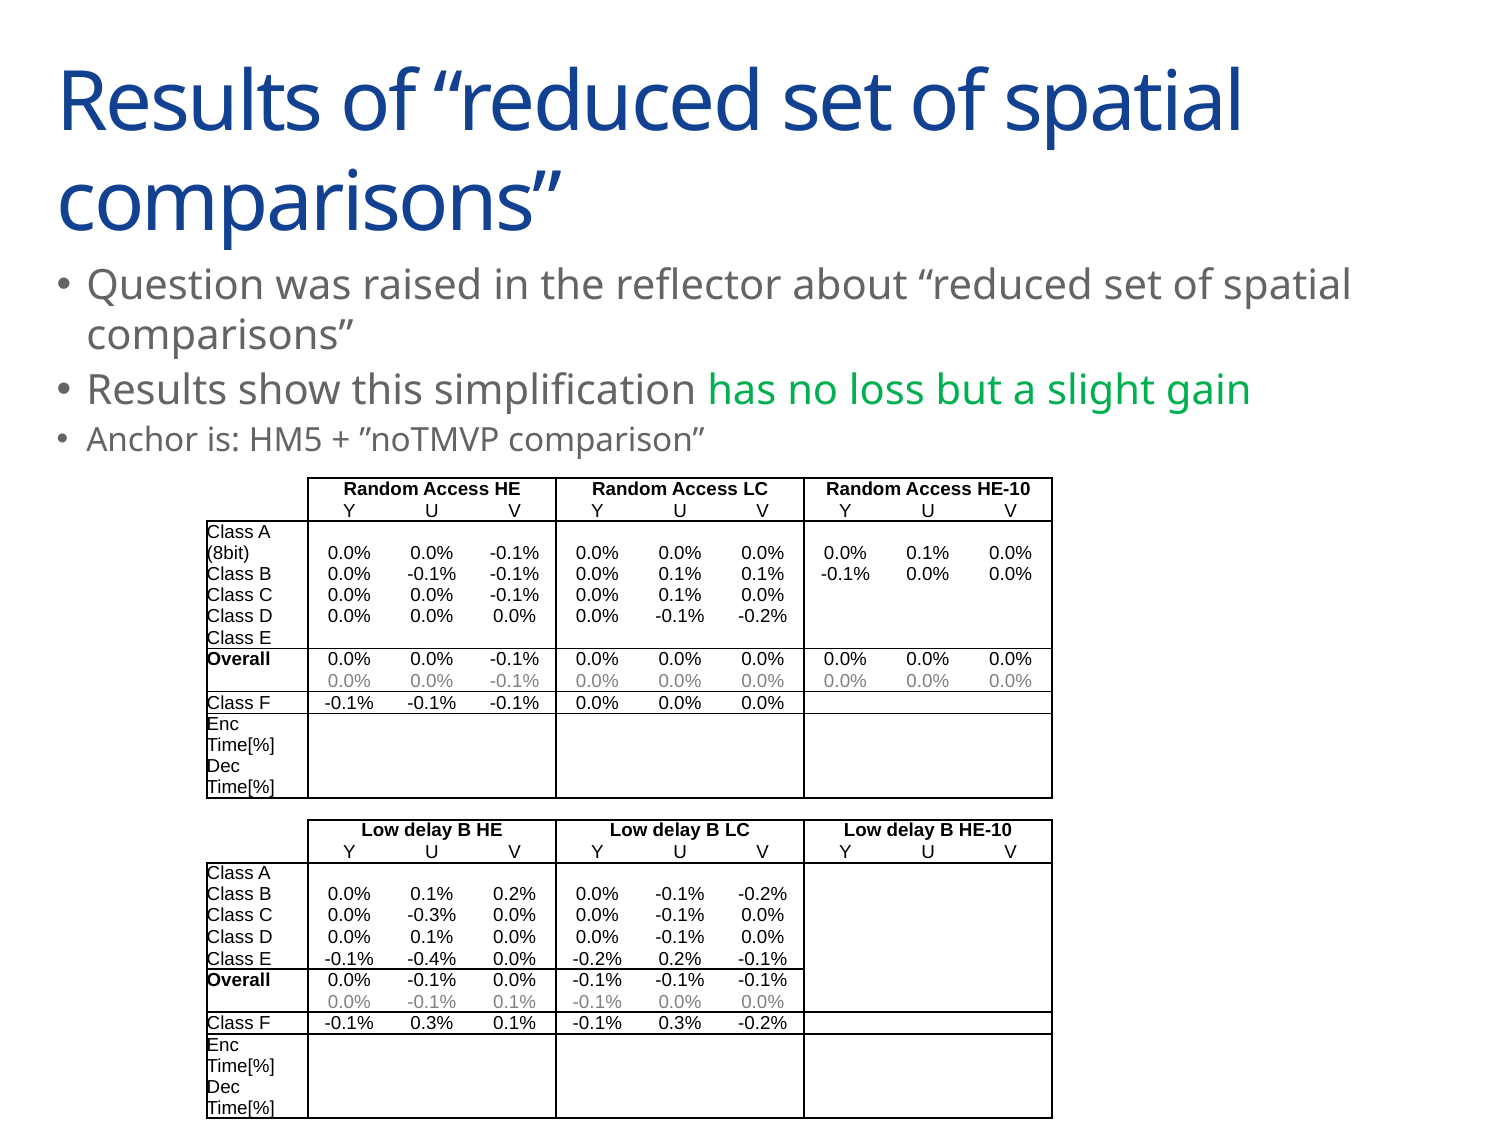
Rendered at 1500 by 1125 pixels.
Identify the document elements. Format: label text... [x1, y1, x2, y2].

table_cell [309, 1035, 555, 1076]
table_cell [309, 1076, 555, 1117]
table_cell Enc Time[%] [208, 1035, 307, 1076]
table_cell Dec Time[%] [208, 1076, 307, 1117]
list Question was raised in the reflector about “reduced set of spatial comparisons” Results show this simplification has no loss but a slight gain Anchor is: HM5 + ”noTMVP comparison” [56, 257, 1483, 1035]
table_cell [557, 1035, 803, 1076]
table_cell [557, 1076, 803, 1117]
title Results of “reduced set of spatial comparisons” [56, 47, 1433, 250]
table_cell [805, 1076, 1051, 1117]
table_cell [805, 1035, 1051, 1076]
